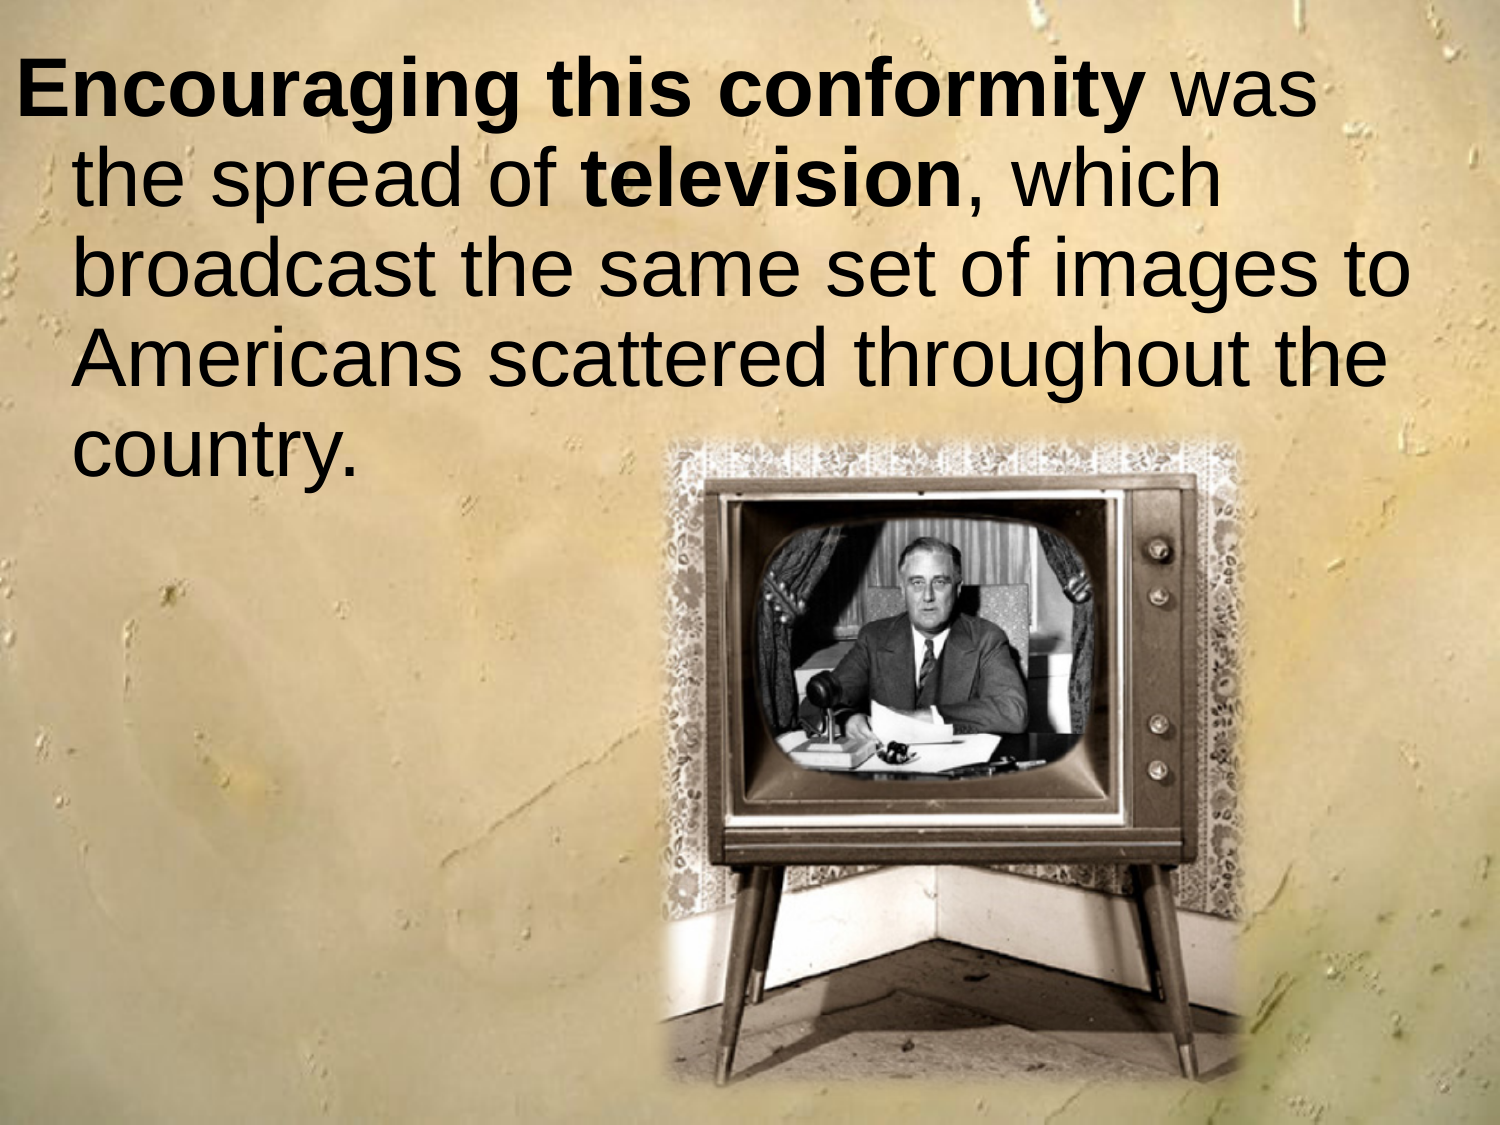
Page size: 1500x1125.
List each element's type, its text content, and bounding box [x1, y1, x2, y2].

list Encouraging this conformity was the spread of television, which broadcast the same set of images to Americans scattered throughout the country. [0, 37, 1438, 563]
picture [0, 0, 1500, 1125]
